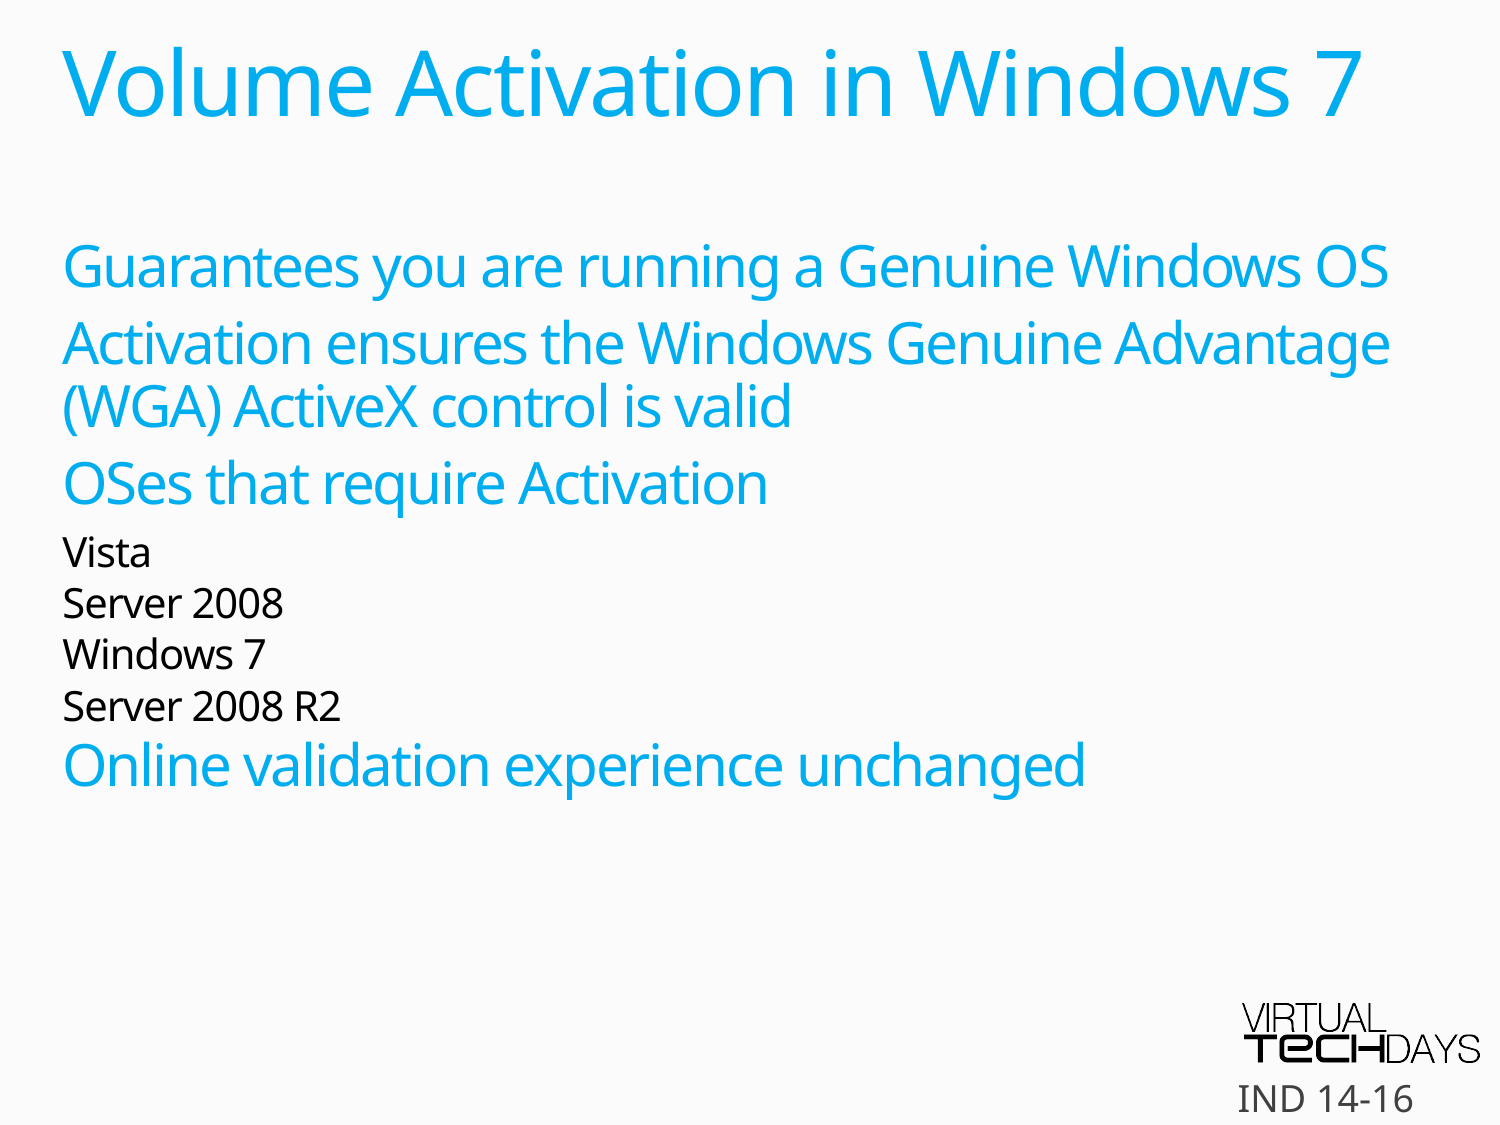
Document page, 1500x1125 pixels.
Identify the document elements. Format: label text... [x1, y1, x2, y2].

list Guarantees you are running a Genuine Windows OS Activation ensures the Windows Genuine Advantage (WGA) ActiveX control is valid OSes that require Activation Vista Server 2008 Windows 7 Server 2008 R2 Online validation experience unchanged [62, 237, 1438, 988]
title Volume Activation in Windows 7 [62, 37, 1475, 138]
picture [1237, 992, 1481, 1075]
